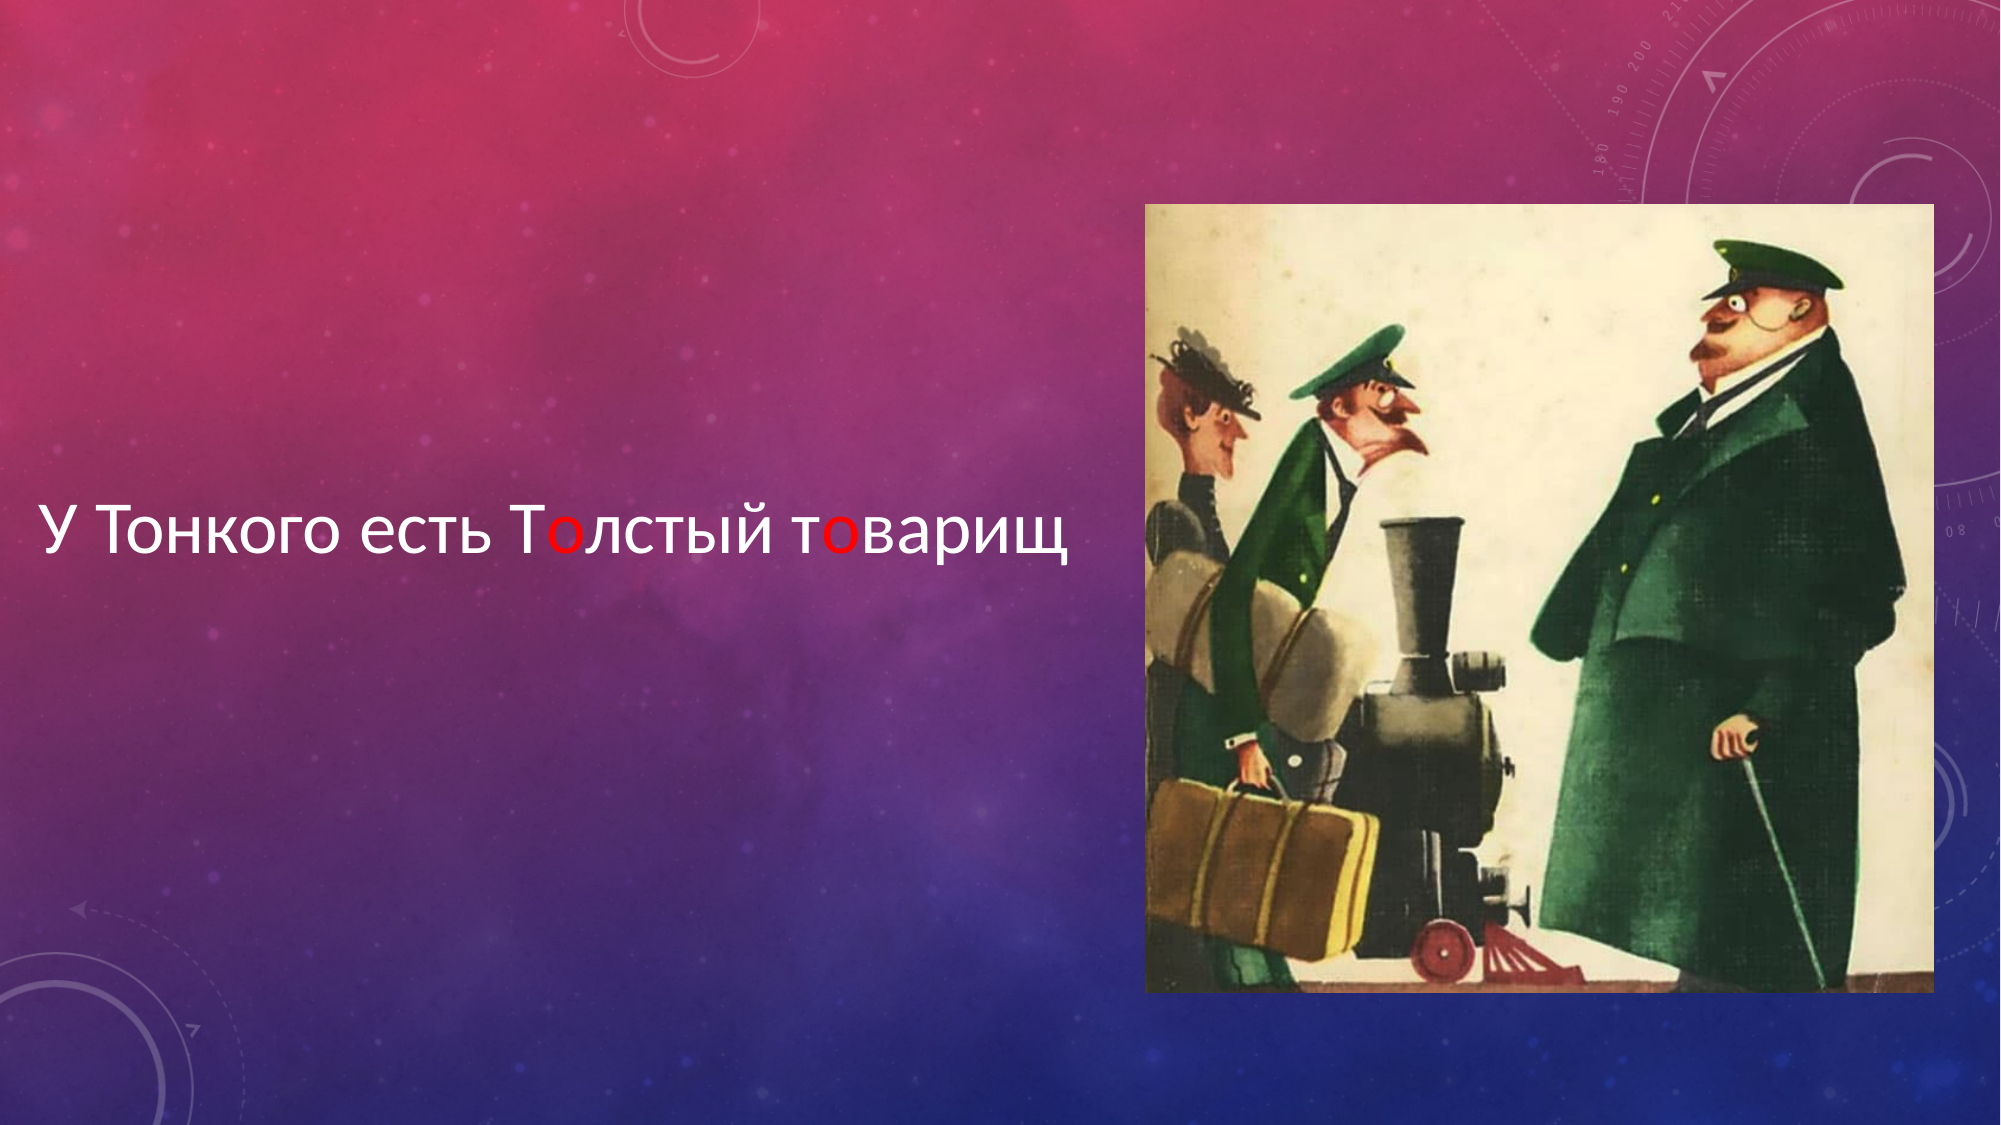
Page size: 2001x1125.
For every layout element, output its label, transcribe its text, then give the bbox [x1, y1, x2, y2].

list У Тонкого есть Толстый товарищ [23, 471, 1102, 772]
picture [0, 0, 2001, 1125]
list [1145, 203, 1934, 993]
